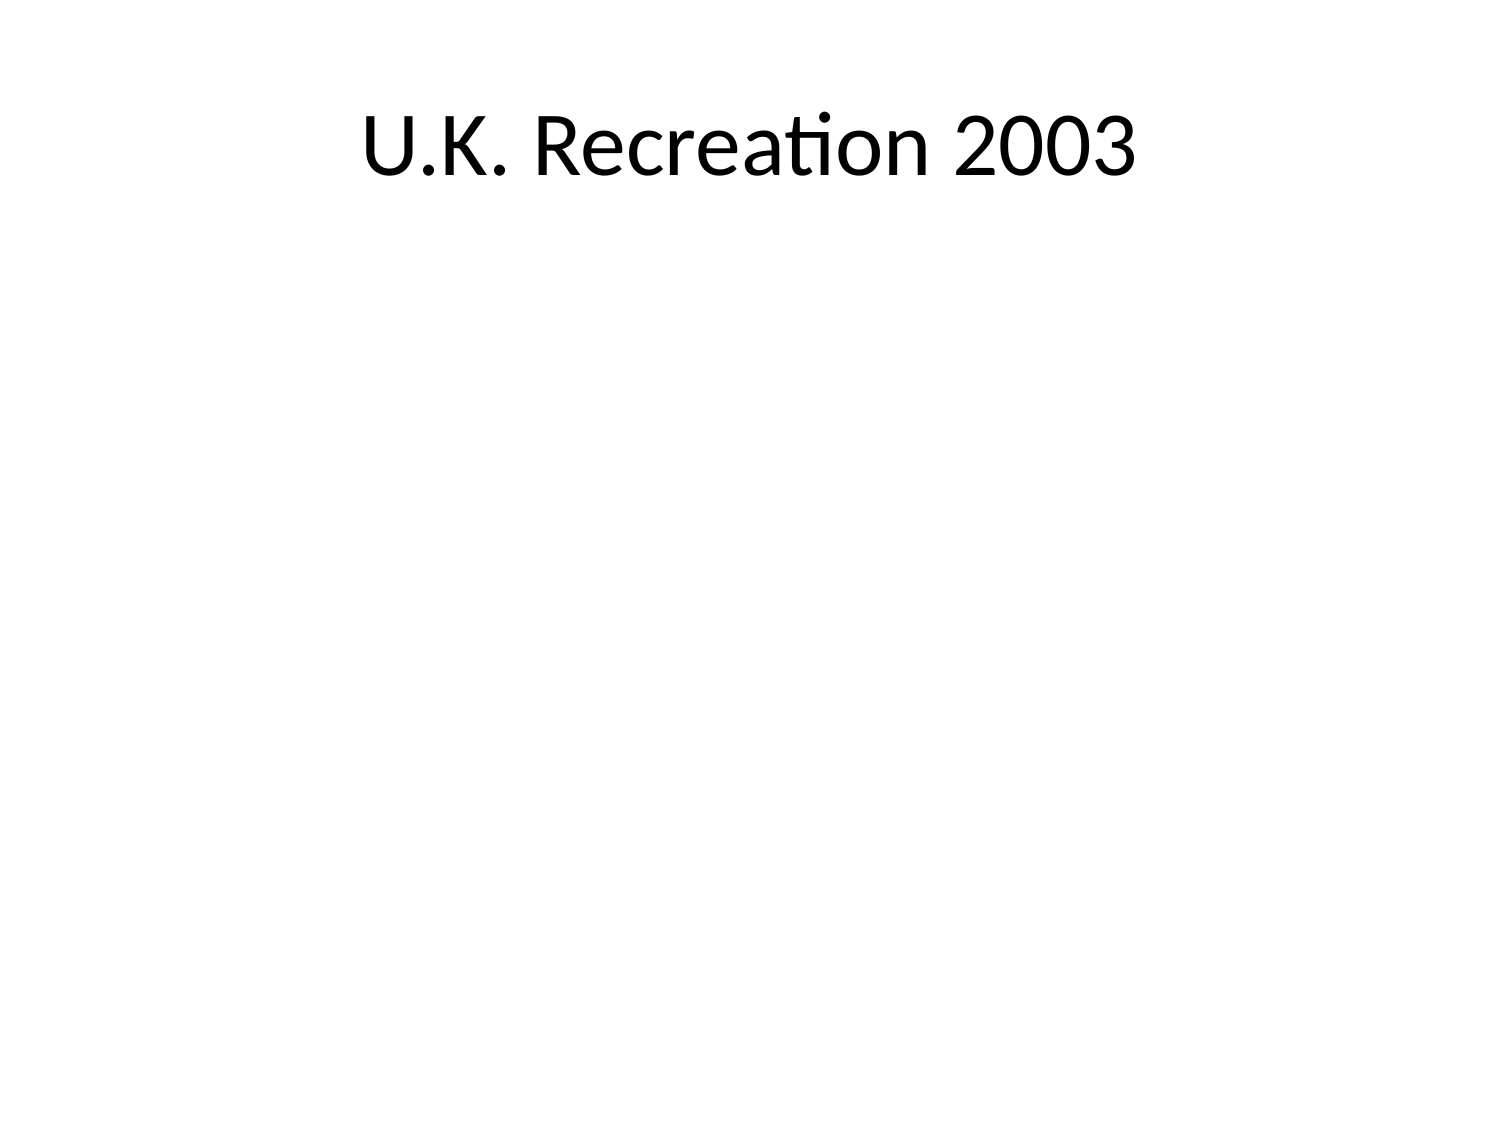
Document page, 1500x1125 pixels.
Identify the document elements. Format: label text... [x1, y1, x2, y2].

title U.K. Recreation 2003 [75, 45, 1425, 233]
